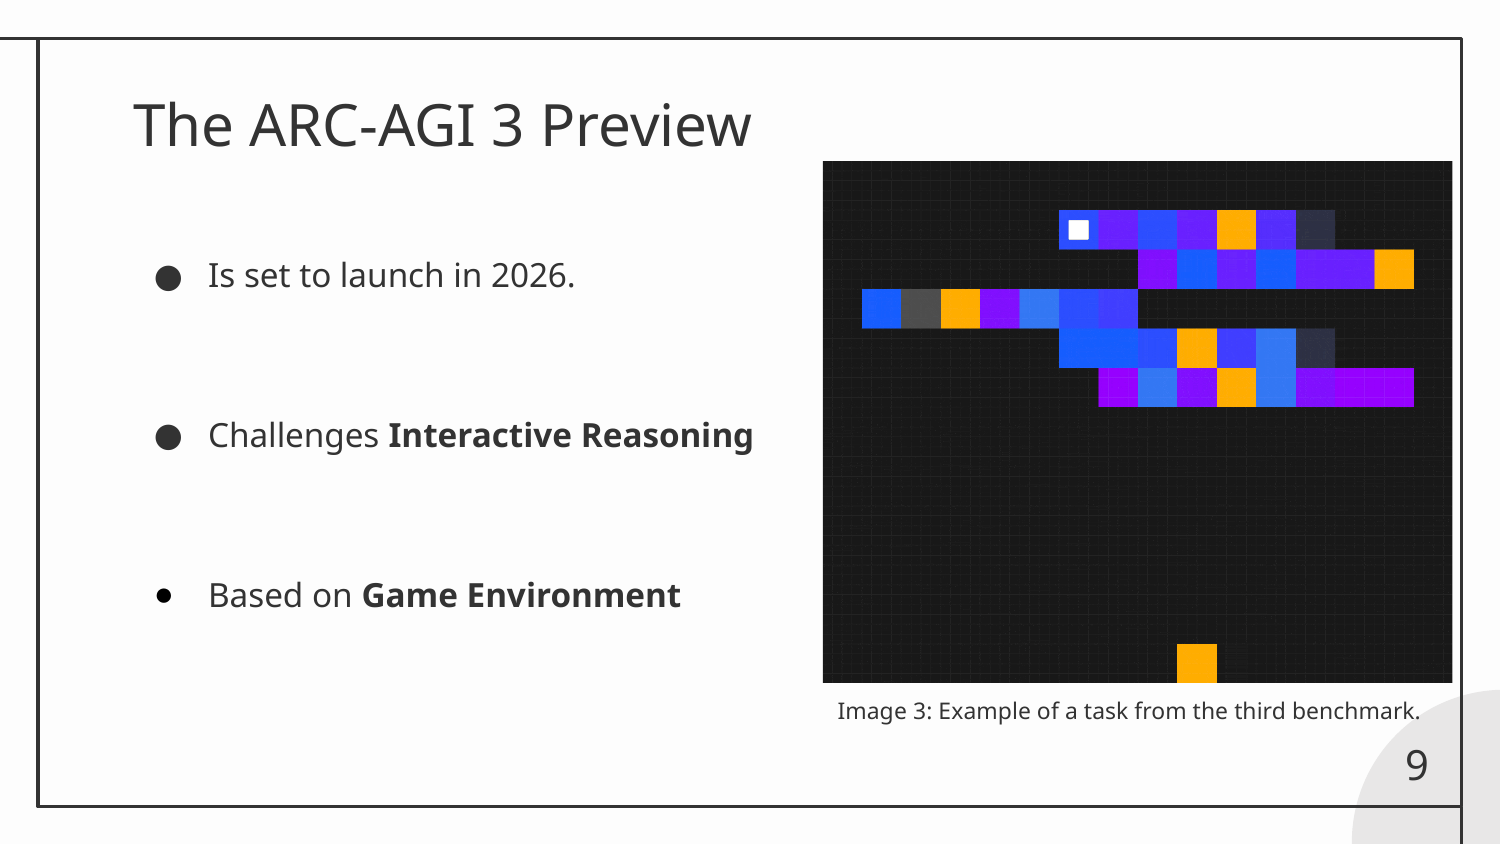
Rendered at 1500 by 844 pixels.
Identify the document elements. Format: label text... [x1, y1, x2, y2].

text_box ‹#› [1381, 738, 1453, 798]
text_box Image 3: Example of a task from the third benchmark. [822, 690, 1453, 738]
list Is set to launch in 2026. Challenges Interactive Reasoning Based on Game Environment [118, 199, 817, 683]
picture [822, 161, 1453, 683]
title The ARC-AGI 3 Preview [118, 72, 1382, 167]
